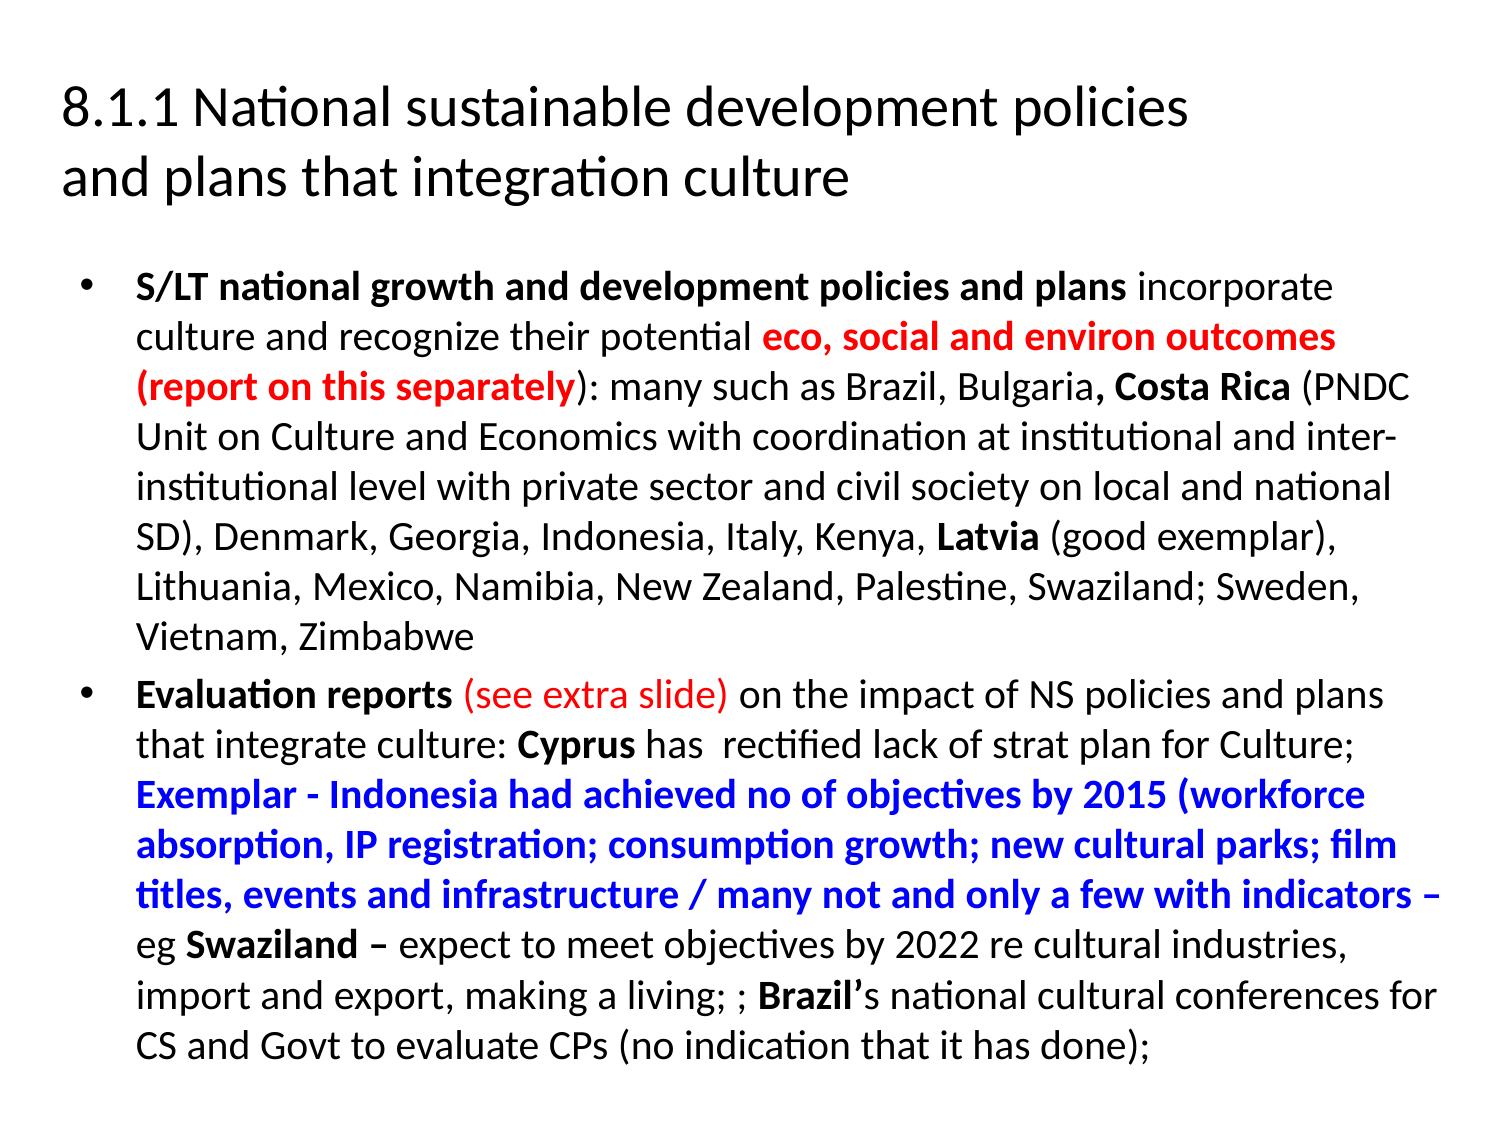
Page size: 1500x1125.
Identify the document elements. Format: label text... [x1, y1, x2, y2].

list S/LT national growth and development policies and plans incorporate culture and recognize their potential eco, social and environ outcomes (report on this separately): many such as Brazil, Bulgaria, Costa Rica (PNDC Unit on Culture and Economics with coordination at institutional and inter-institutional level with private sector and civil society on local and national SD), Denmark, Georgia, Indonesia, Italy, Kenya, Latvia (good exemplar), Lithuania, Mexico, Namibia, New Zealand, Palestine, Swaziland; Sweden, Vietnam, Zimbabwe Evaluation reports (see extra slide) on the impact of NS policies and plans that integrate culture: Cyprus has rectified lack of strat plan for Culture; Exemplar - Indonesia had achieved no of objectives by 2015 (workforce absorption, IP registration; consumption growth; new cultural parks; film titles, events and infrastructure / many not and only a few with indicators – eg Swaziland – expect to meet objectives by 2022 re cultural industries, import and export, making a living; ; Brazil’s national cultural conferences for CS and Govt to evaluate CPs (no indication that it has done); [64, 251, 1459, 1125]
title 8.1.1 National sustainable development policies and plans that integration culture [46, 44, 1297, 232]
